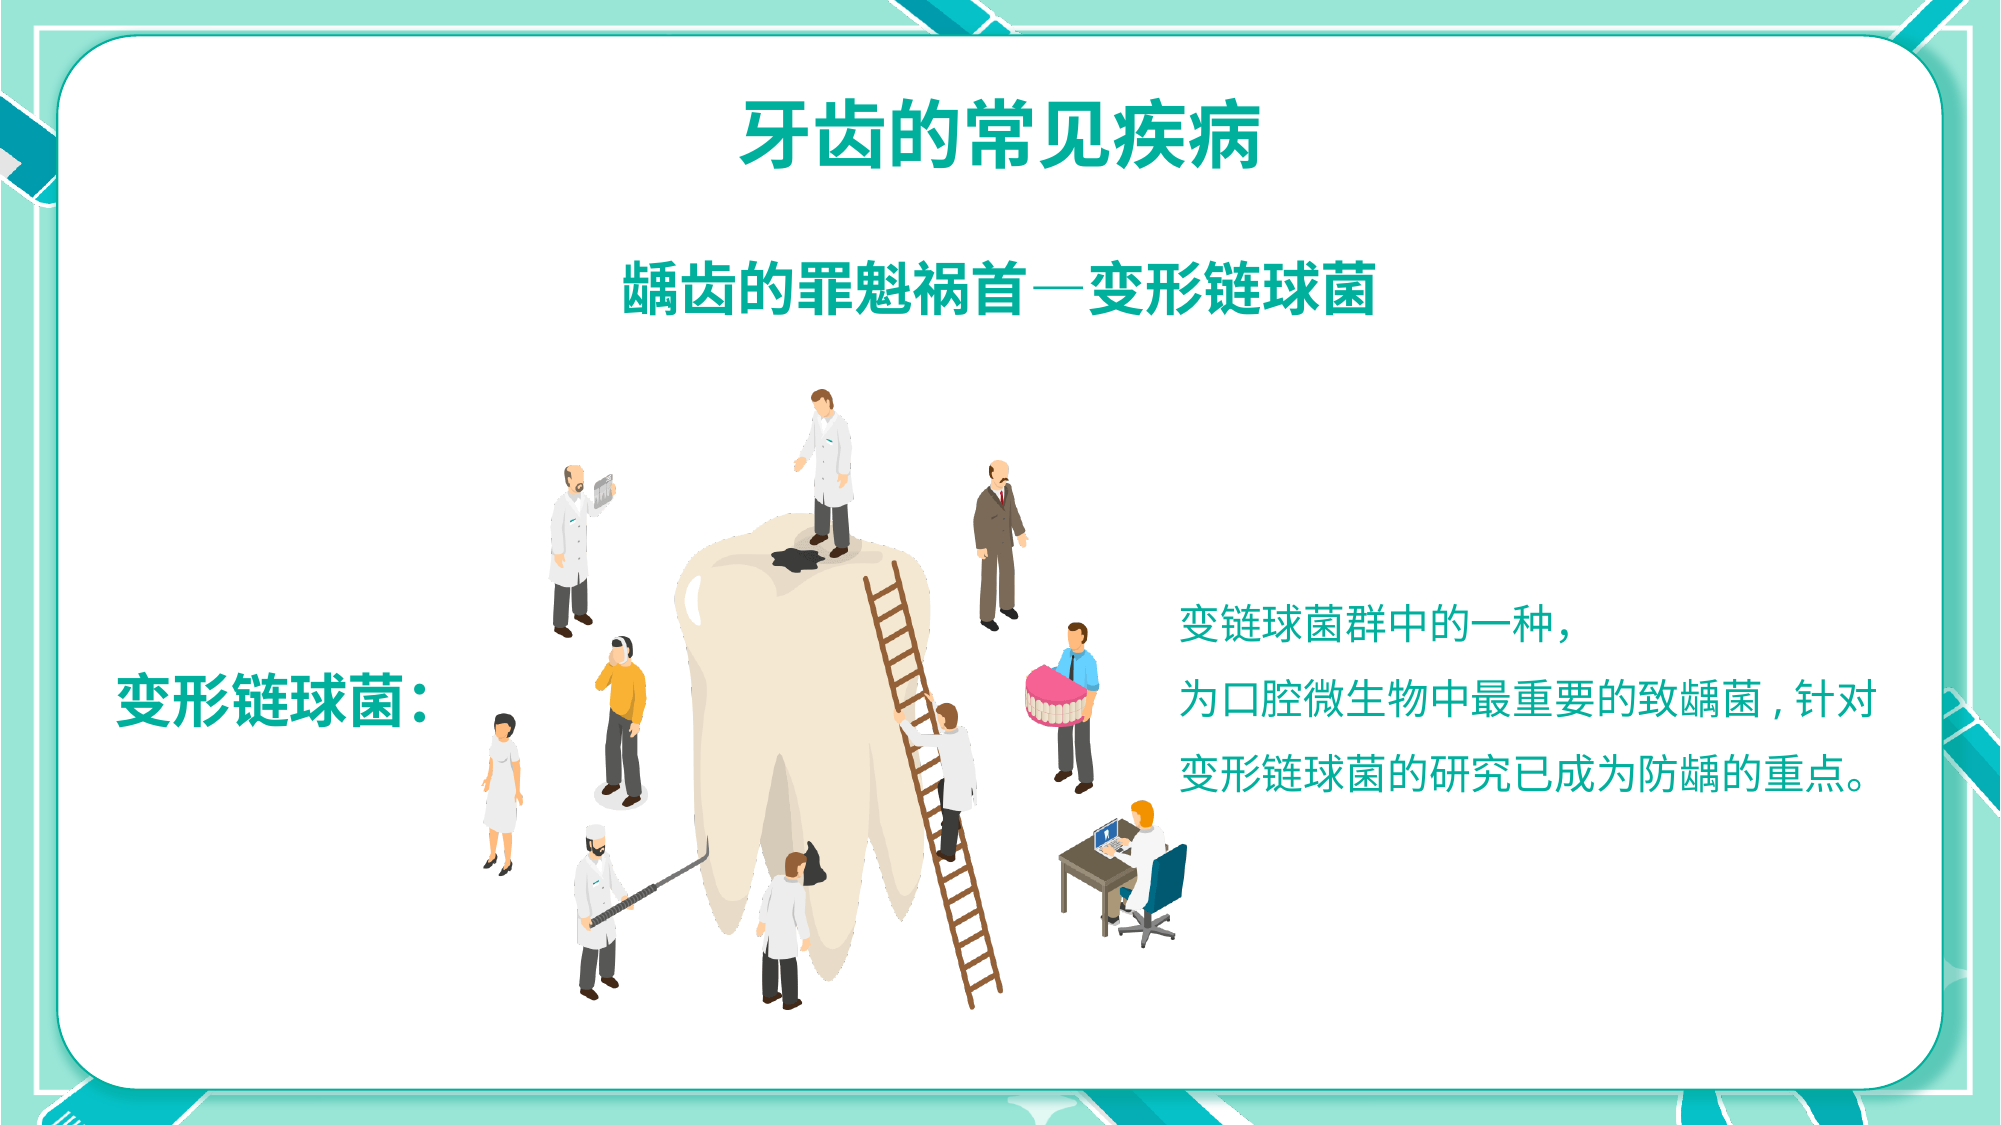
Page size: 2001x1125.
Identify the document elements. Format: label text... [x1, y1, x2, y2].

text_box 变形链球菌： [99, 656, 481, 742]
text_box 牙齿的常见疾病 [679, 80, 1321, 185]
text_box 龋齿的罪魁祸首—变形链球菌 [606, 245, 1394, 330]
picture [0, 0, 2001, 1125]
text_box 变链球菌群中的一种， 为口腔微生物中最重要的致龋菌,针对变形链球菌的研究已成为防龋的重点。 [1187, 565, 1901, 806]
